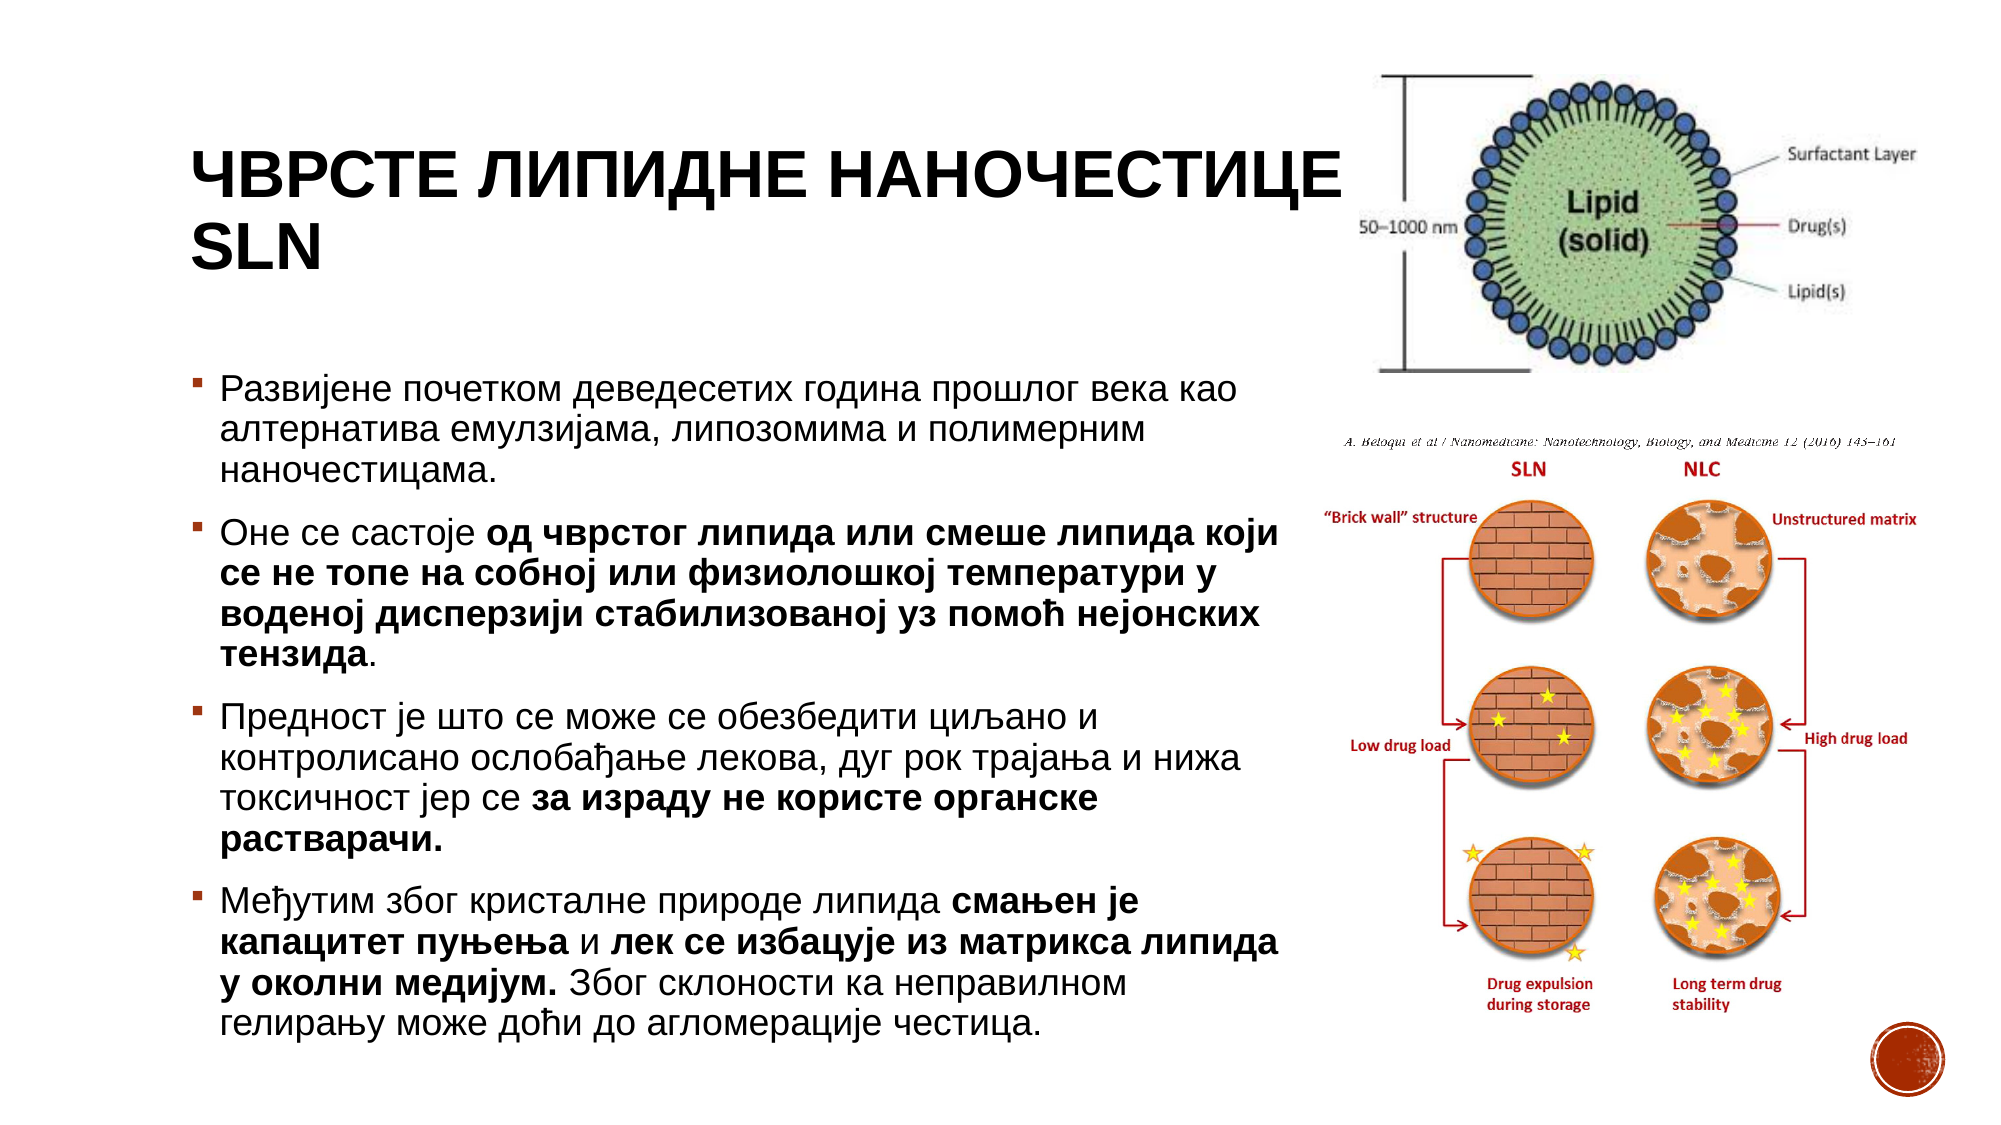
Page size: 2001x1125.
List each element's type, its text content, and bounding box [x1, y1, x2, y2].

picture [1359, 74, 1918, 373]
title Чврсте липидне наночестице SLN [175, 79, 1358, 344]
list Развијене почетком деведесетих година прошлог века као алтернатива емулзијама, липозомима и полимерним наночестицама. Оне се састоје од чврстог липида или смеше липида који се не топе на собној или физиолошкој температури у воденој дисперзији стабилизованој уз помоћ нејонских тензида. Предност је што се може се обезбедити циљано и контролисано ослобађање лекова, дуг рок трајања и нижа токсичност јер се за израду не користе органске растварачи. Међутим због кристалне природе липида смањен је капацитет пуњења и лек се избацује из матрикса липида у околни медијум. Због склоности ка неправилном гелирању може доћи до агломерације честица. [175, 293, 1298, 1076]
picture [1323, 438, 1918, 1013]
